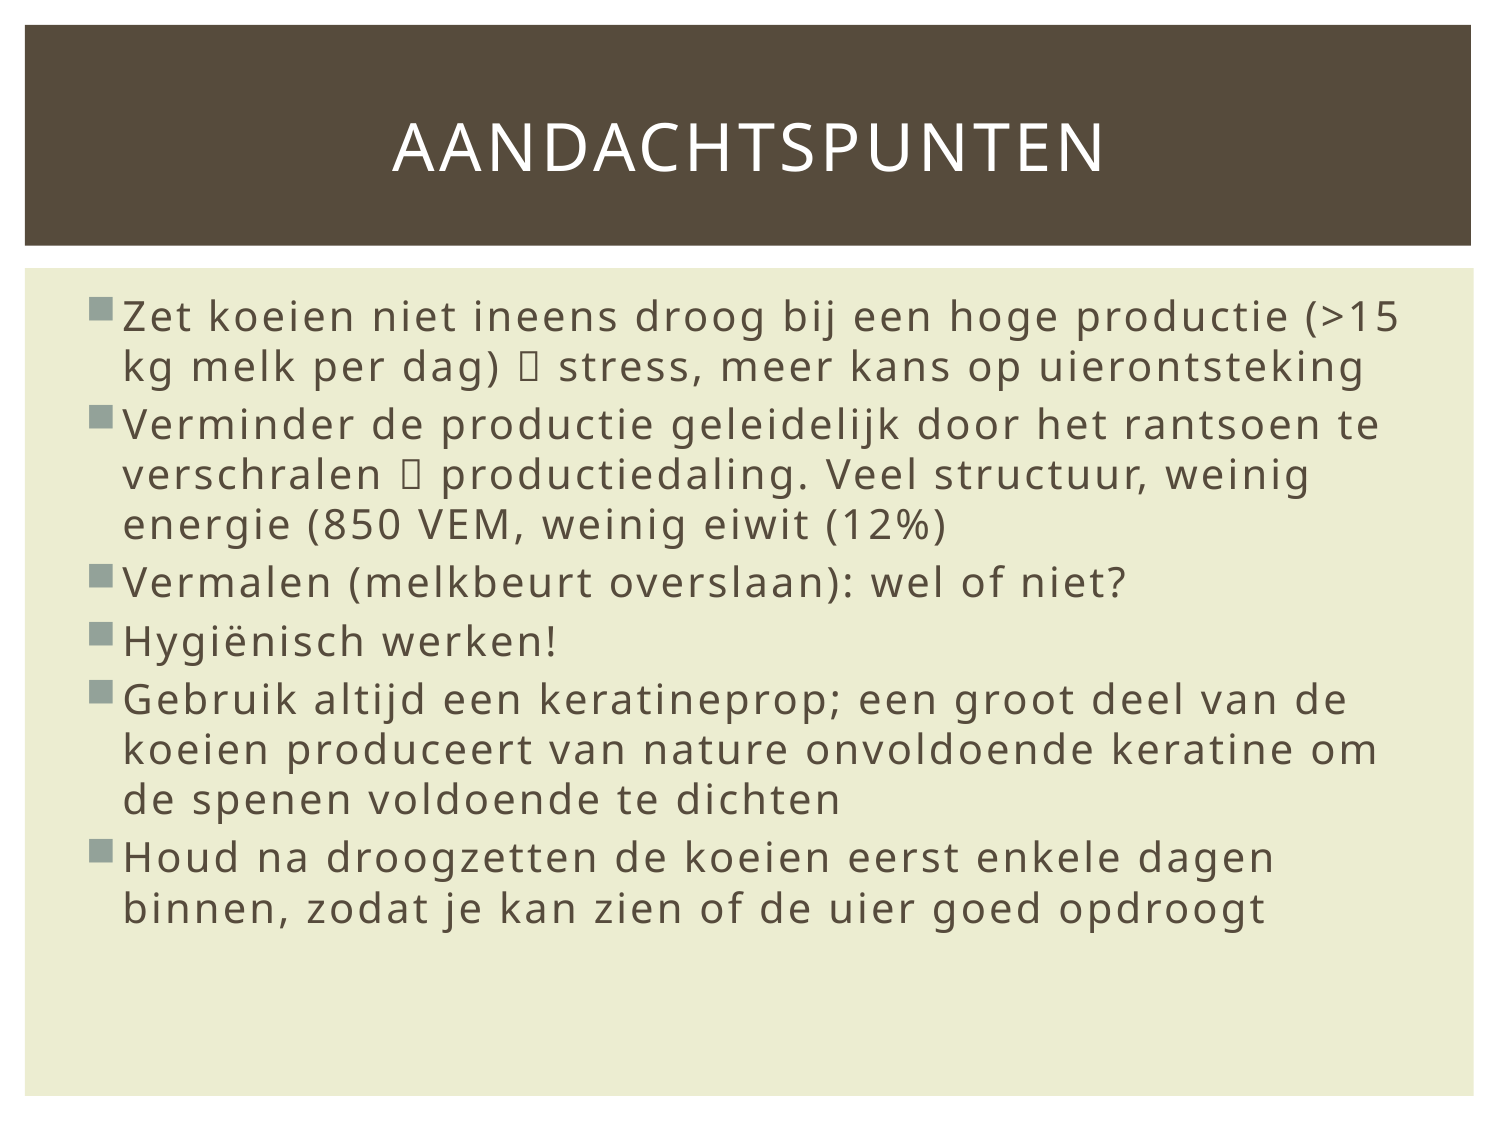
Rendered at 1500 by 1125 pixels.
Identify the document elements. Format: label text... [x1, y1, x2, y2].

title aandachtspunten [62, 58, 1438, 232]
list Zet koeien niet ineens droog bij een hoge productie (>15 kg melk per dag)  stress, meer kans op uierontsteking Verminder de productie geleidelijk door het rantsoen te verschralen  productiedaling. Veel structuur, weinig energie (850 VEM, weinig eiwit (12%) Vermalen (melkbeurt overslaan): wel of niet? Hygiënisch werken! Gebruik altijd een keratineprop; een groot deel van de koeien produceert van nature onvoldoende keratine om de spenen voldoende te dichten Houd na droogzetten de koeien eerst enkele dagen binnen, zodat je kan zien of de uier goed opdroogt [62, 281, 1442, 1005]
